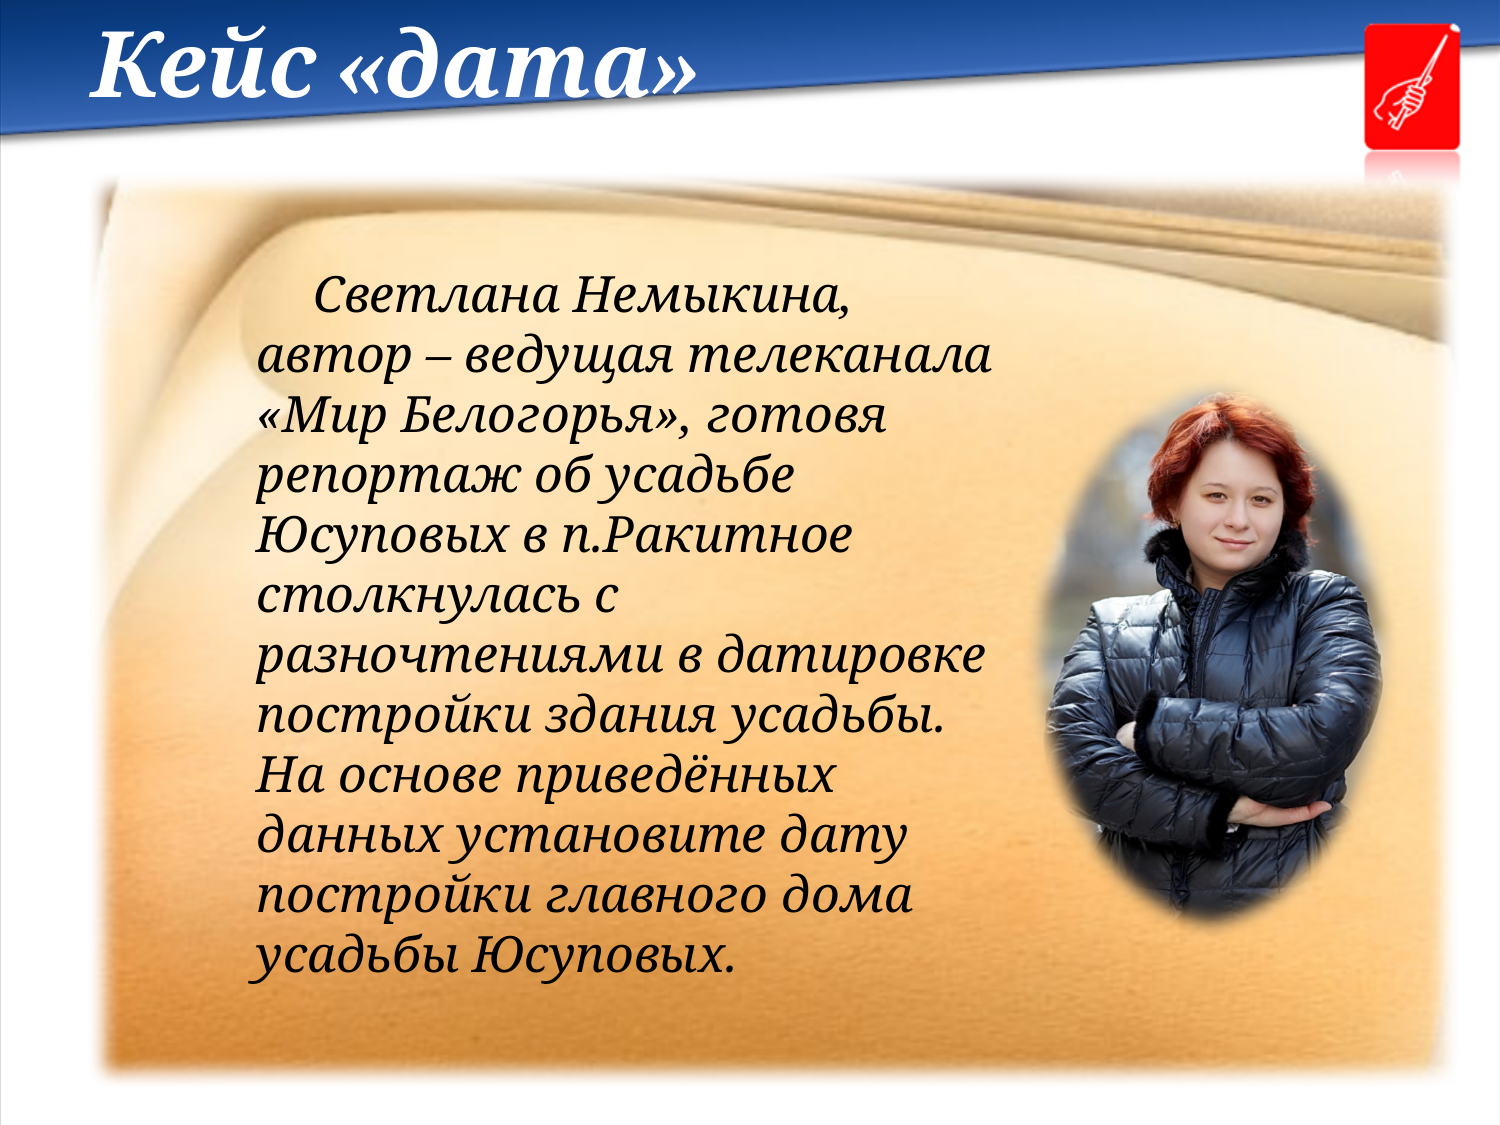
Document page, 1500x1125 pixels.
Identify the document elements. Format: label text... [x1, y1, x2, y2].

title Кейс «дата» [29, 0, 311, 122]
text_box Светлана Немыкина, автор – ведущая телеканала «Мир Белогорья», готовя репортаж об усадьбе Юсуповых в п.Ракитное столкнулась с разночтениями в датировке постройки здания усадьбы. На основе приведённых данных установите дату постройки главного дома усадьбы Юсуповых. [242, 255, 311, 991]
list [1021, 373, 1400, 941]
picture [0, 0, 1500, 1125]
